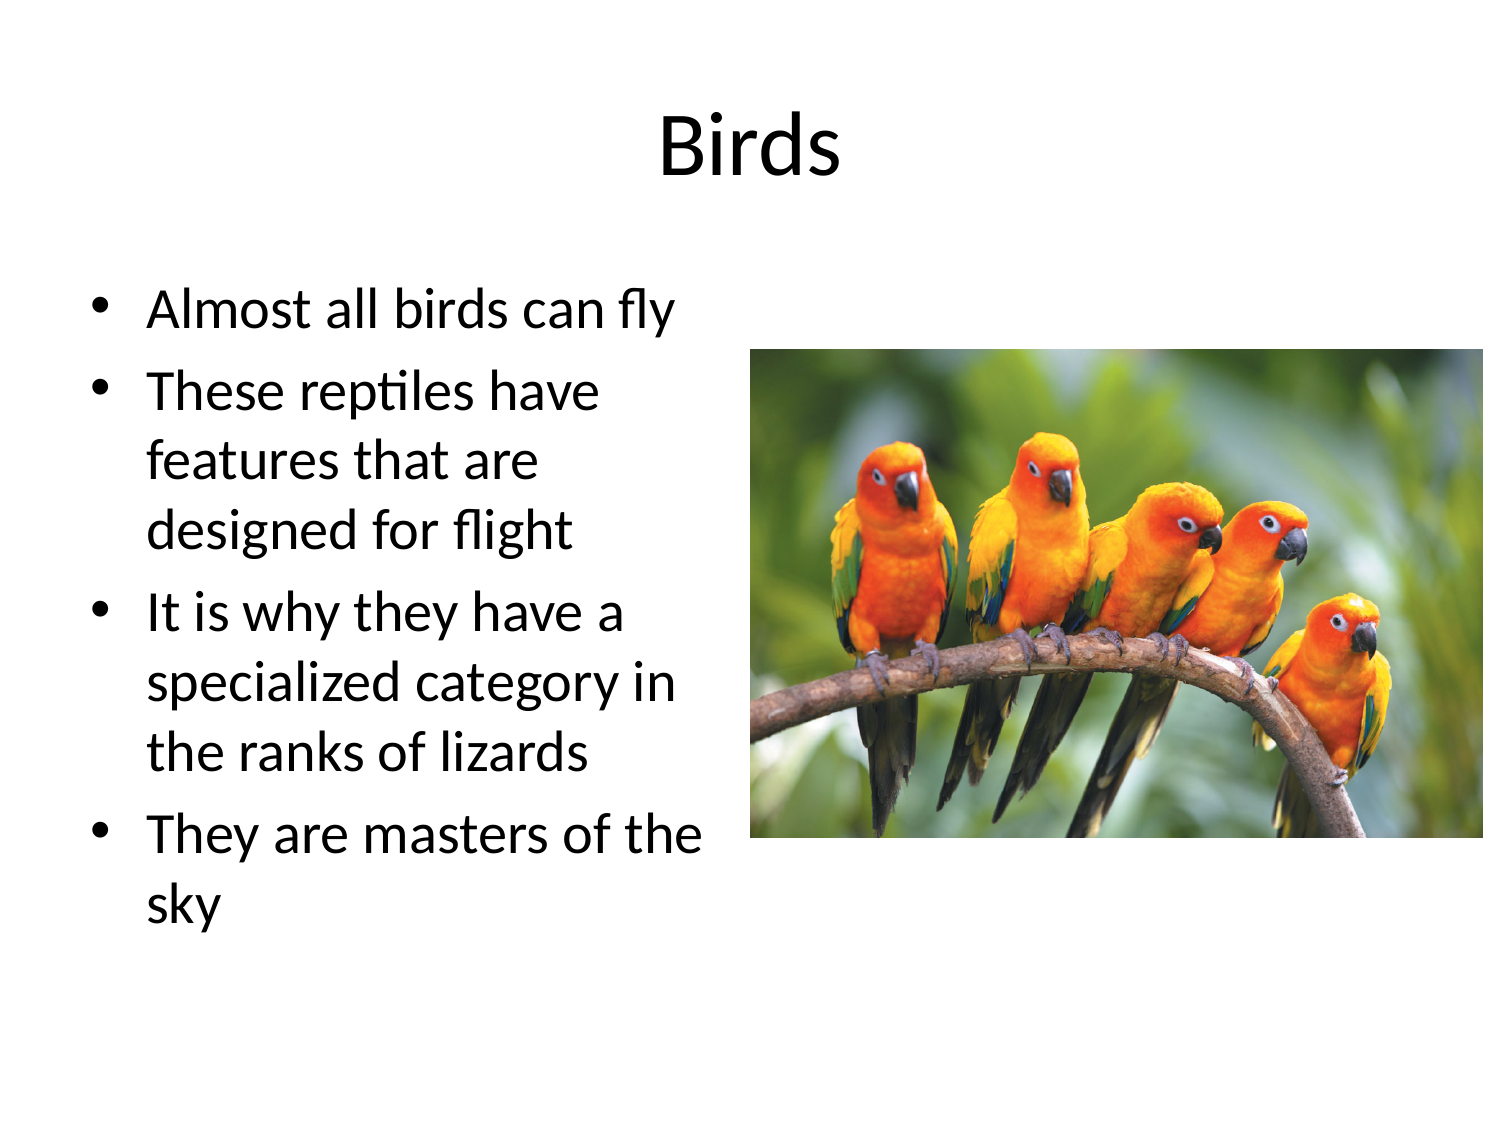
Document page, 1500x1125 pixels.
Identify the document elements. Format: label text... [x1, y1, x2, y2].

list Almost all birds can fly These reptiles have features that are designed for flight It is why they have a specialized category in the ranks of lizards They are masters of the sky [75, 262, 738, 1005]
picture [749, 349, 1483, 838]
title Birds [75, 45, 1425, 233]
